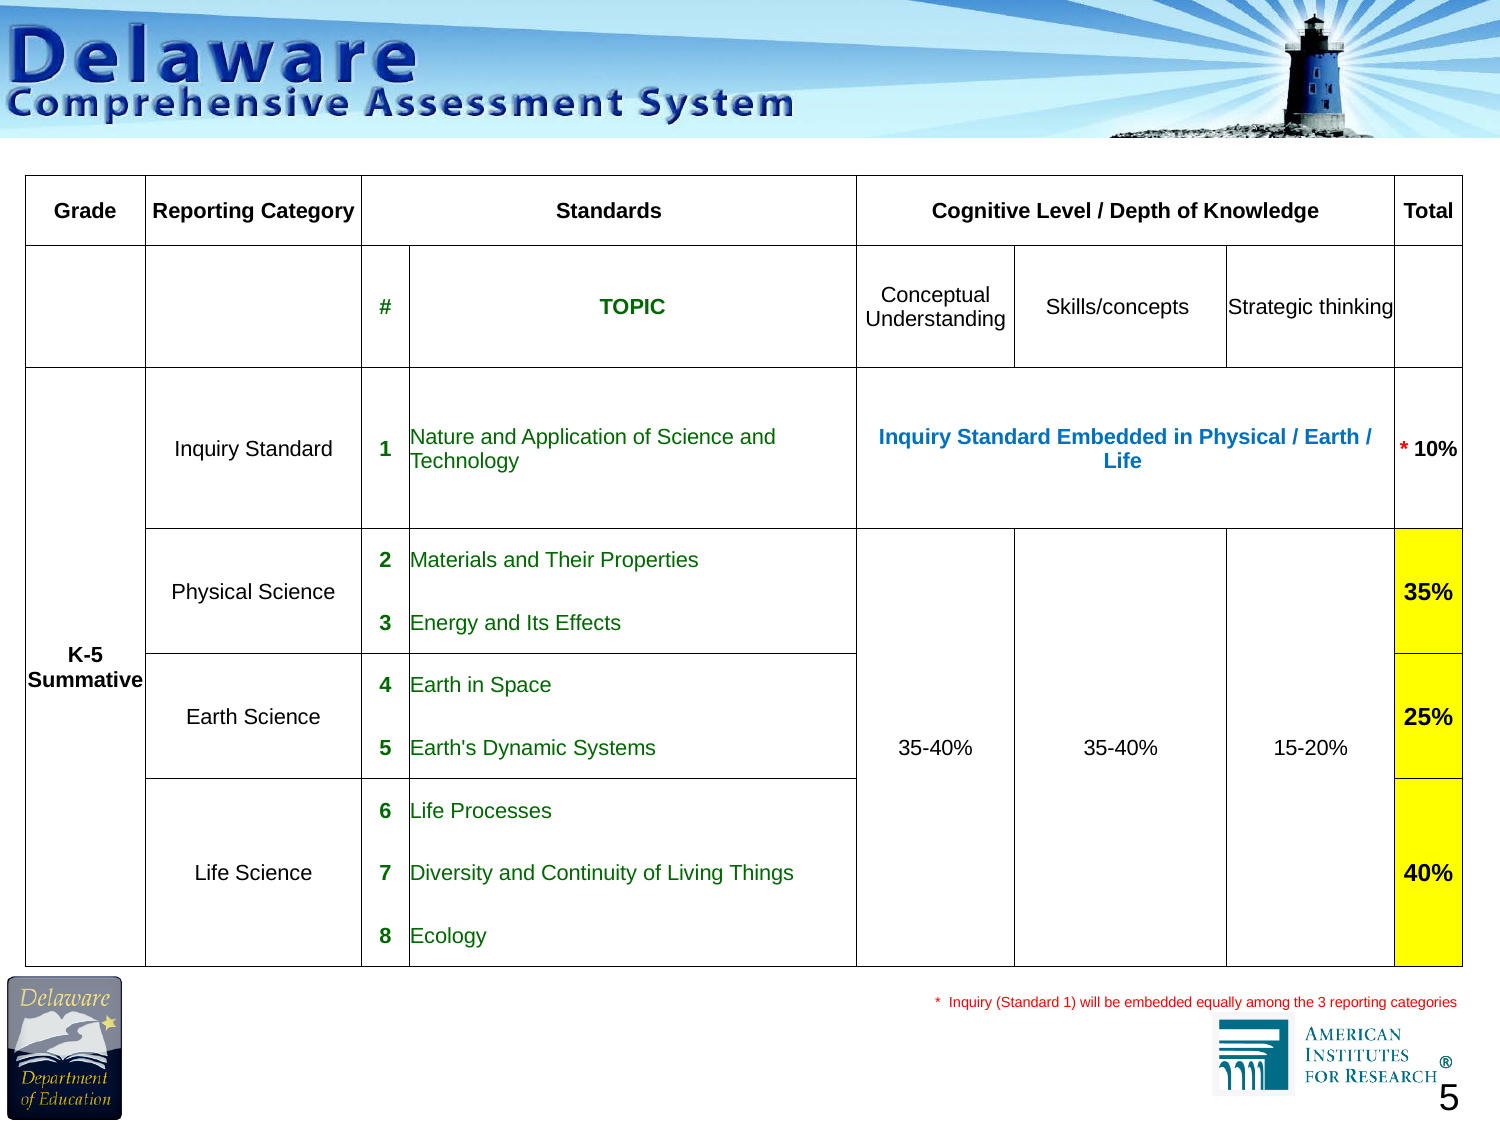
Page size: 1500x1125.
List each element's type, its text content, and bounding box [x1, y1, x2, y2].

picture [0, 972, 128, 1125]
table_cell Nature and Application of Science and Technology [410, 368, 856, 528]
table_cell Earth's Dynamic Systems [410, 716, 856, 778]
table_cell [146, 246, 361, 367]
table_cell 7 [362, 841, 409, 904]
picture [1212, 1037, 1438, 1097]
table_cell TOPIC [410, 246, 856, 367]
table_header Grade [26, 176, 145, 245]
table_cell 3 [362, 591, 409, 653]
table_cell * 10% [1395, 368, 1462, 528]
table_cell Conceptual Understanding [857, 246, 1014, 367]
table_header Standards [362, 176, 856, 245]
table_cell 35-40% [857, 529, 1014, 966]
table_cell Materials and Their Properties [410, 529, 856, 591]
table_cell Strategic thinking [1227, 246, 1394, 367]
table_cell 35-40% [1015, 529, 1226, 966]
table_header Total [1395, 176, 1462, 245]
table_cell Physical Science [146, 529, 361, 653]
table_cell Inquiry Standard [146, 368, 361, 528]
table_cell Life Processes [410, 779, 856, 841]
table_cell 25% [1395, 654, 1462, 778]
table_cell K-5 Summative [26, 368, 145, 966]
table_cell 6 [362, 779, 409, 841]
table_cell 2 [362, 529, 409, 591]
table_cell [26, 246, 145, 367]
table_cell # [362, 246, 409, 367]
table_cell Life Science [146, 779, 361, 966]
table_cell Skills/concepts [1015, 246, 1226, 367]
picture [0, 0, 1500, 138]
table_cell 5 [362, 716, 409, 778]
table_cell 40% [1395, 779, 1462, 966]
table_cell Earth Science [146, 654, 361, 778]
table_cell Earth in Space [410, 654, 856, 716]
table_cell 15-20% [1227, 529, 1394, 966]
table_header Reporting Category [146, 176, 361, 245]
table_cell Energy and Its Effects [410, 591, 856, 653]
table_header Cognitive Level / Depth of Knowledge [857, 176, 1394, 245]
table_cell 4 [362, 654, 409, 716]
table_cell Ecology [410, 904, 856, 966]
table_cell 1 [362, 368, 409, 528]
table_cell 8 [362, 904, 409, 966]
table_cell * Inquiry (Standard 1) will be embedded equally among the 3 reporting categories [25, 967, 1462, 1037]
table_cell [1395, 246, 1462, 367]
table_cell 35% [1395, 529, 1462, 653]
table_cell Inquiry Standard Embedded in Physical / Earth / Life [857, 368, 1394, 528]
table_cell Diversity and Continuity of Living Things [410, 841, 856, 904]
